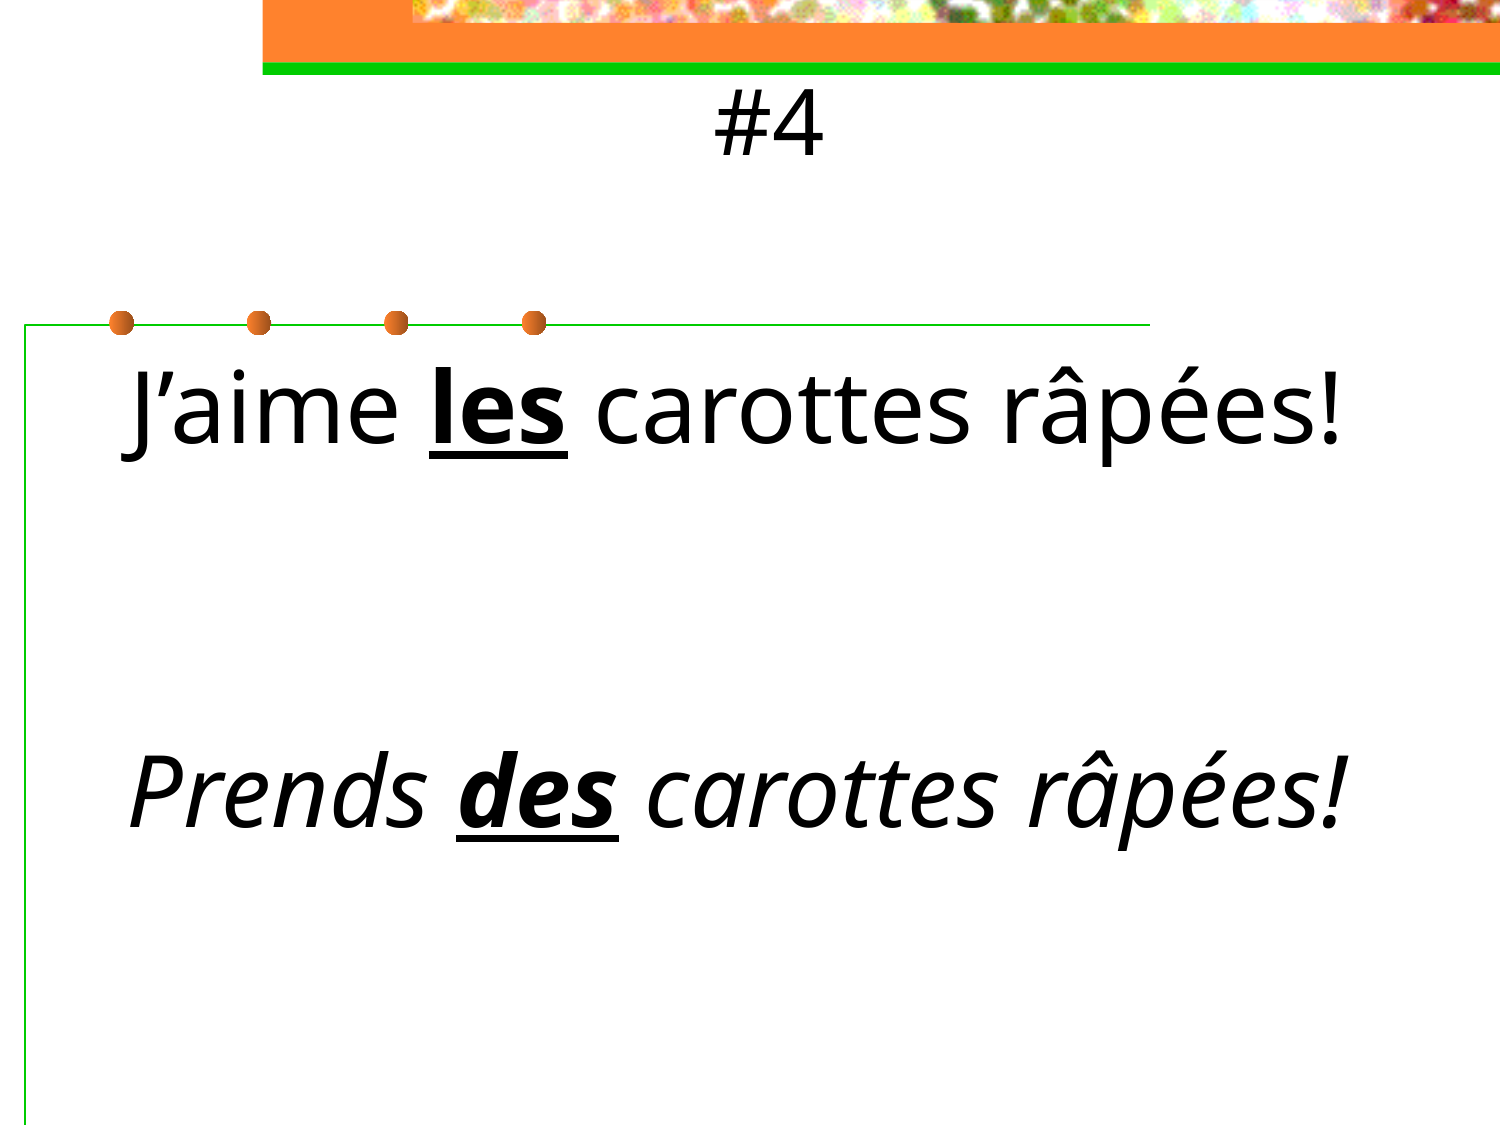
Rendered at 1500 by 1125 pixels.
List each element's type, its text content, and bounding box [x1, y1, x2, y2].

list J’aime les carottes râpées! Prends des carottes râpées! [75, 350, 1400, 1113]
title #4 [100, 37, 1438, 200]
picture [412, 0, 1500, 23]
